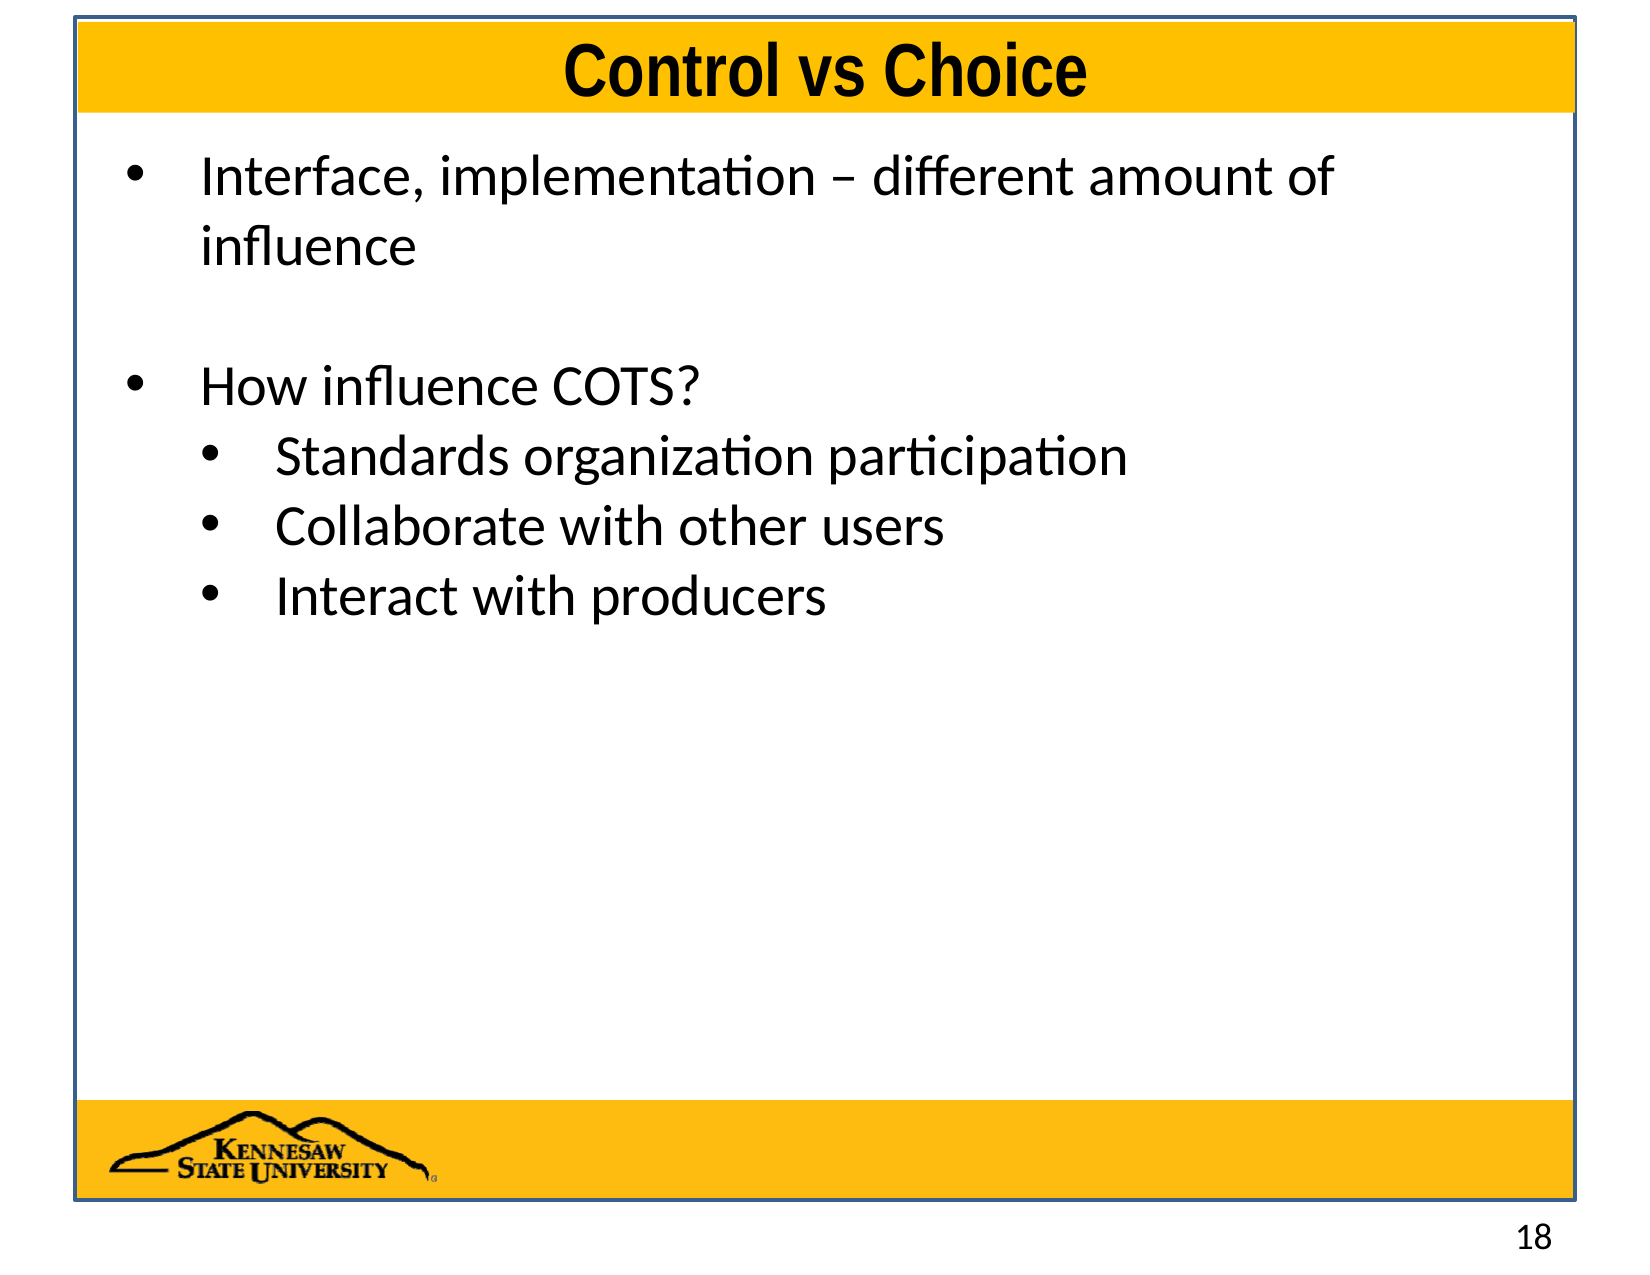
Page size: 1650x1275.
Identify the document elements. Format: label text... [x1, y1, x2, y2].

picture [108, 1111, 437, 1184]
title Control vs Choice [77, 21, 1575, 113]
list Interface, implementation – different amount of influence How influence COTS? Standards organization participation Collaborate with other users Interact with producers [125, 137, 1503, 708]
